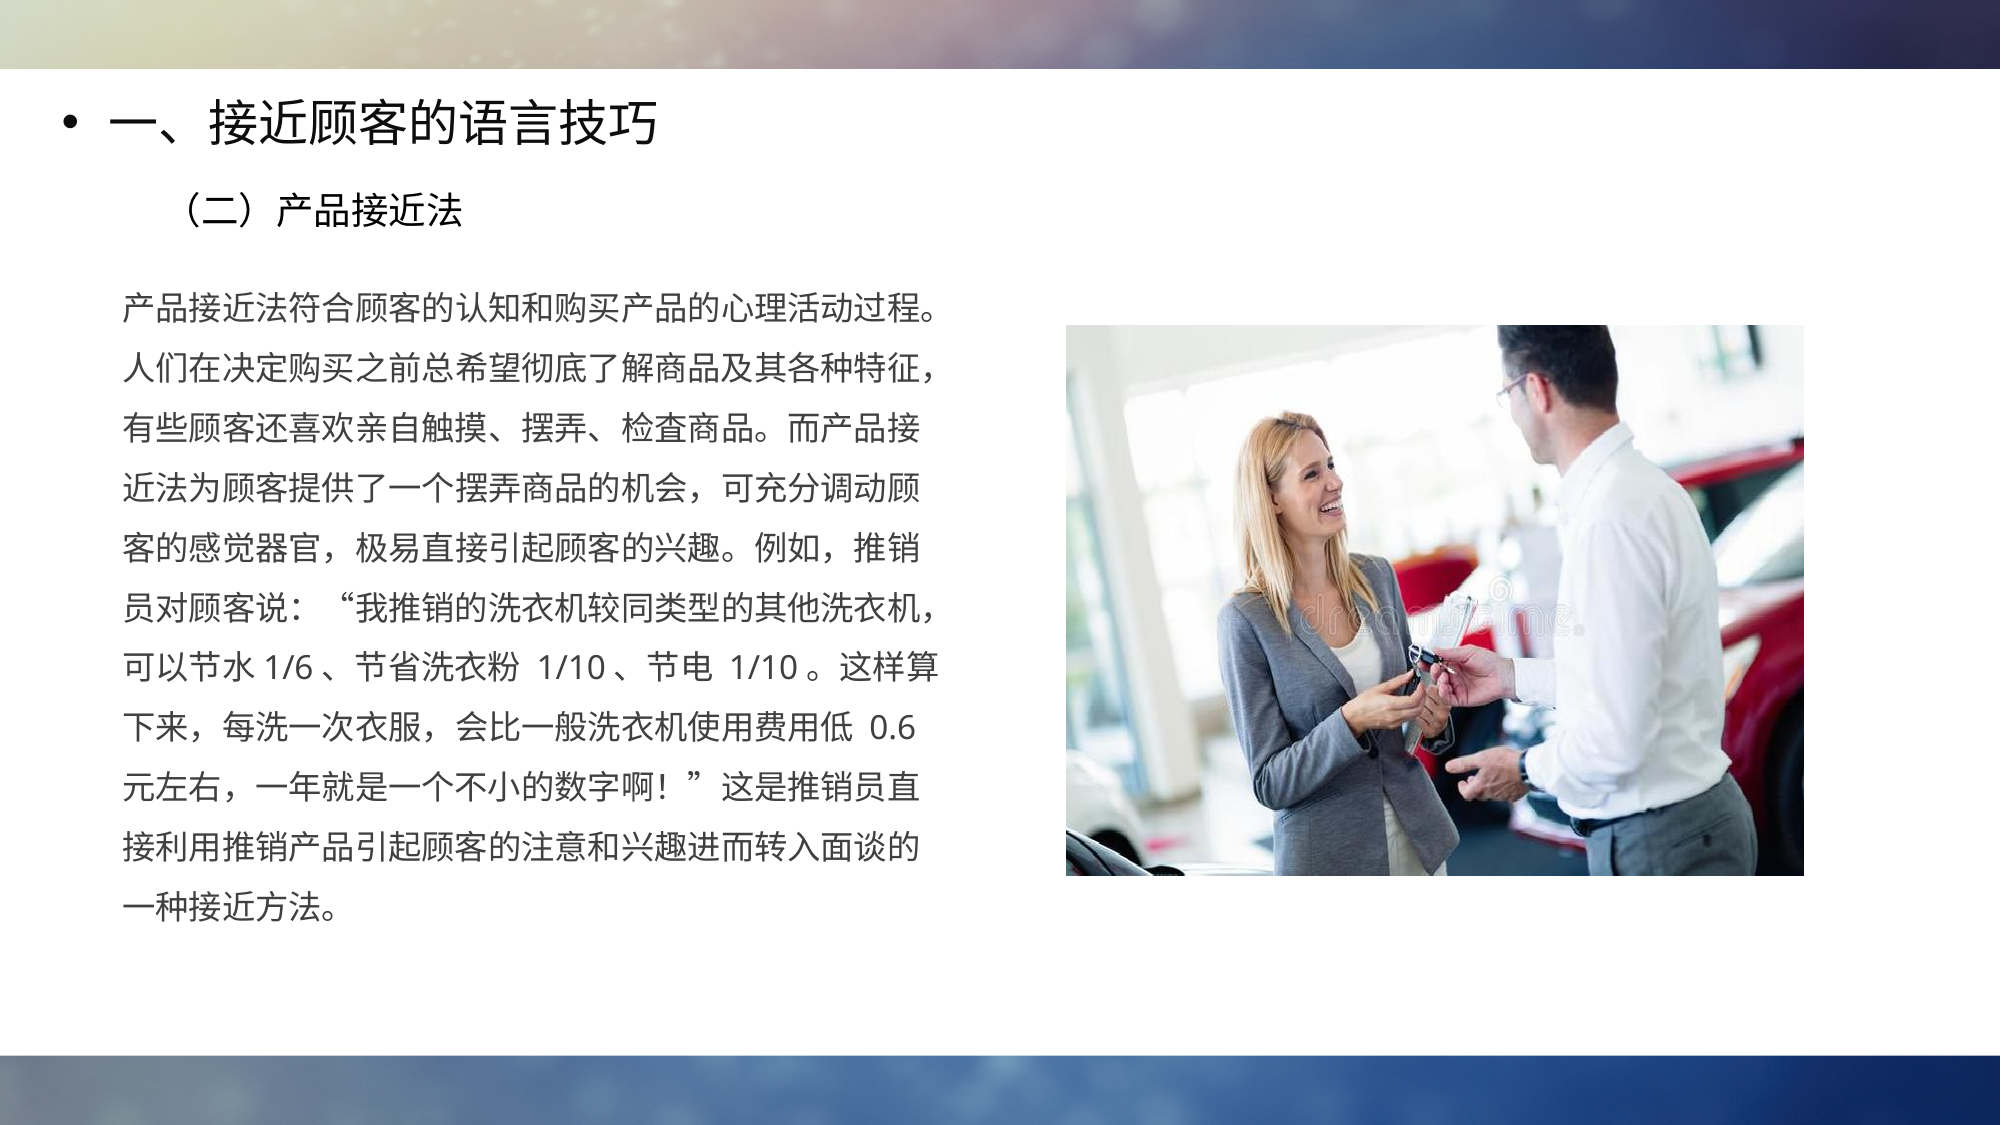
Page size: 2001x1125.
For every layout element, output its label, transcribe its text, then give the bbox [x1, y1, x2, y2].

picture [0, 0, 2000, 69]
text_box （二）产品接近法 [148, 179, 479, 240]
picture [0, 1056, 2000, 1125]
text_box 一、接近顾客的语言技巧 [46, 84, 691, 160]
picture [1066, 325, 1804, 876]
text_box 产品接近法符合顾客的认知和购买产品的心理活动过程。人们在决定购买之前总希望彻底了解商品及其各种特征，有些顾客还喜欢亲自触摸、摆弄、检査商品。而产品接近法为顾客提供了一个摆弄商品的机会，可充分调动顾客的感觉器官，极易直接引起顾客的兴趣。例如，推销员对顾客说：“我推销的洗衣机较同类型的其他洗衣机，可以节水1/6、节省洗衣粉 1/10、节电 1/10。这样算下来，每洗一次衣服，会比一般洗衣机使用费用低 0.6 元左右，一年就是一个不小的数字啊！”这是推销员直接利用推销产品引起顾客的注意和兴趣进而转入面谈的一种接近方法。 [107, 259, 961, 934]
